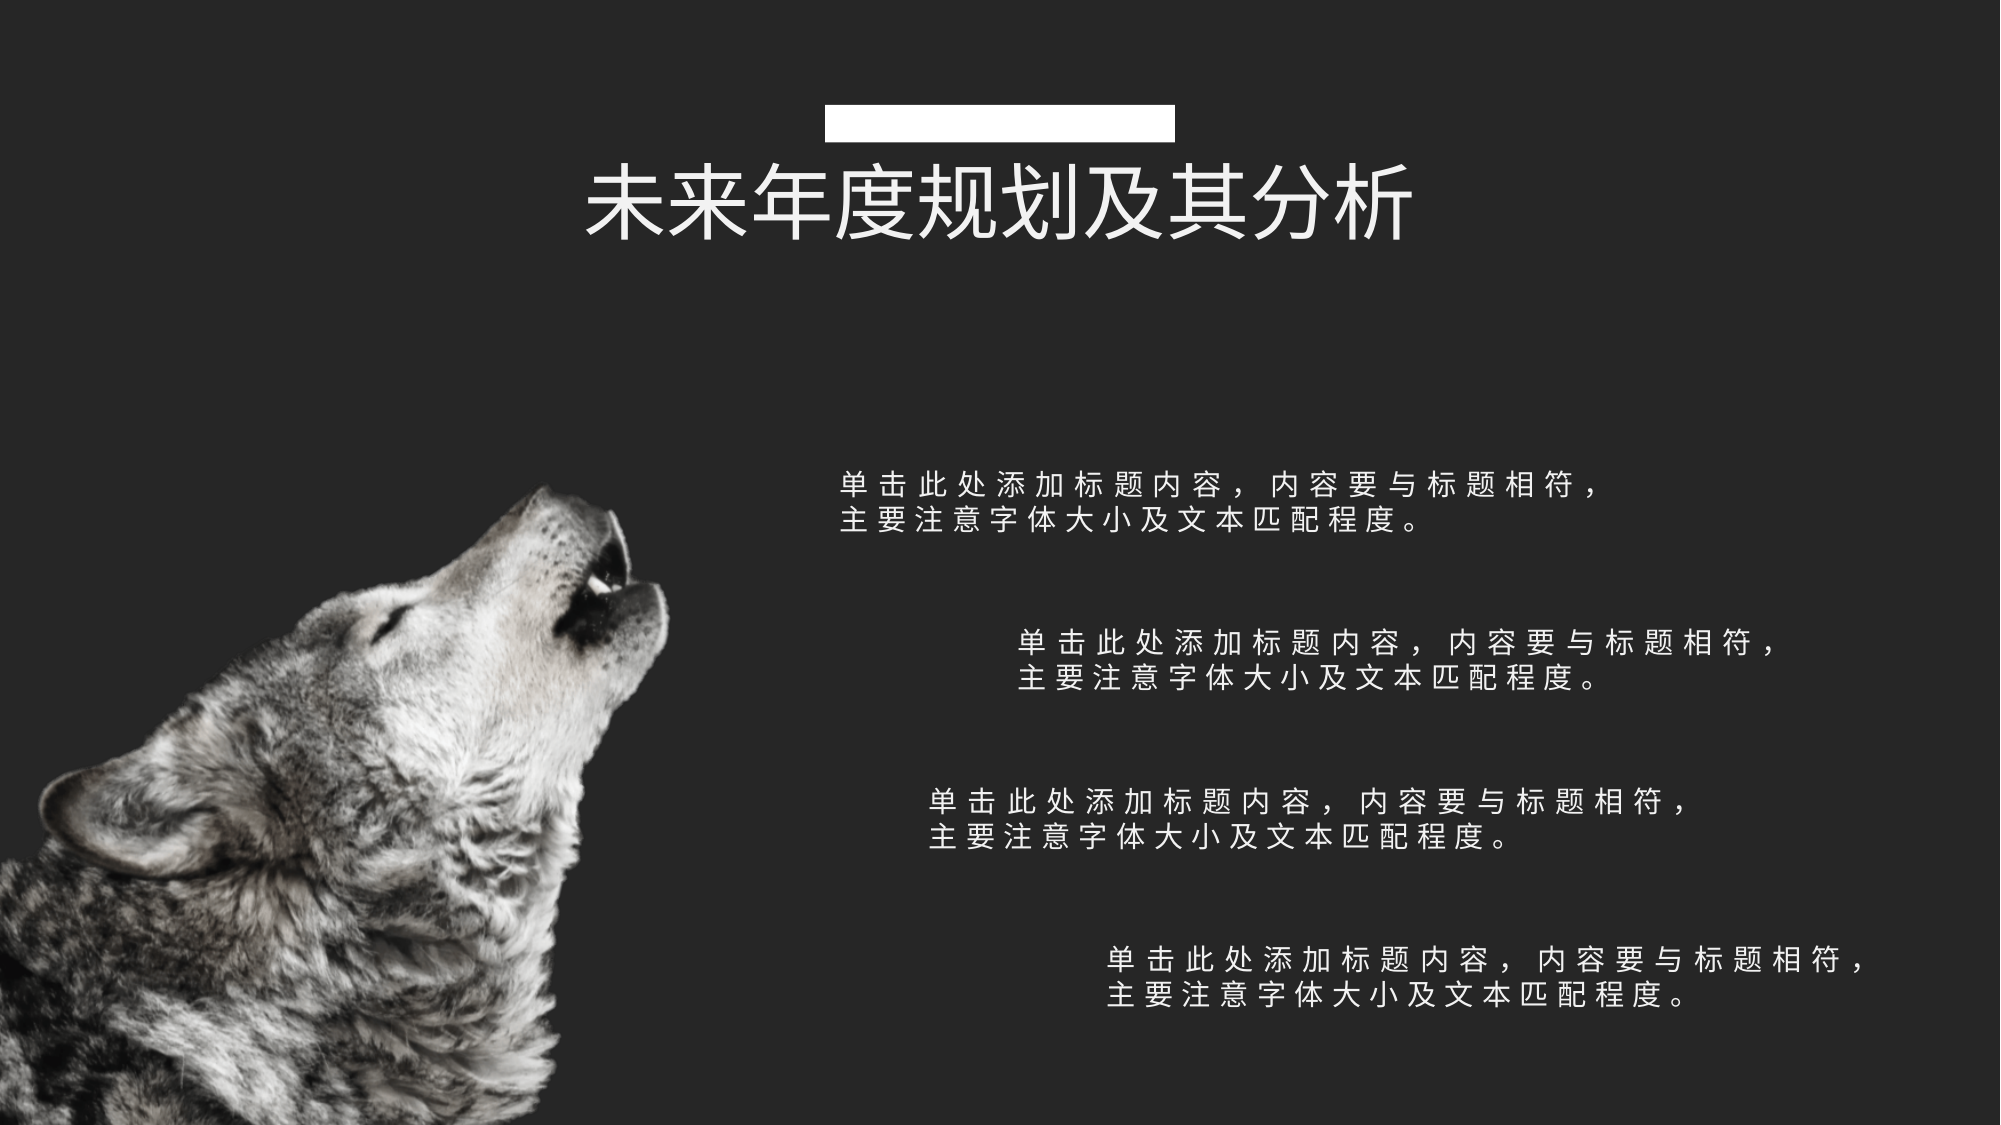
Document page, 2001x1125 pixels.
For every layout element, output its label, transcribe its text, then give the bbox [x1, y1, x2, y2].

text_box 未来年度规划及其分析 [520, 142, 1480, 258]
picture [0, 325, 773, 1125]
text_box 单击此处添加标题内容，内容要与标题相符，主要注意字体大小及文本匹配程度。 [1003, 617, 1777, 702]
text_box 单击此处添加标题内容，内容要与标题相符，主要注意字体大小及文本匹配程度。 [1092, 934, 1866, 1019]
text_box 单击此处添加标题内容，内容要与标题相符，主要注意字体大小及文本匹配程度。 [824, 458, 1599, 544]
text_box [824, 104, 1176, 143]
text_box 单击此处添加标题内容，内容要与标题相符，主要注意字体大小及文本匹配程度。 [913, 775, 1688, 861]
